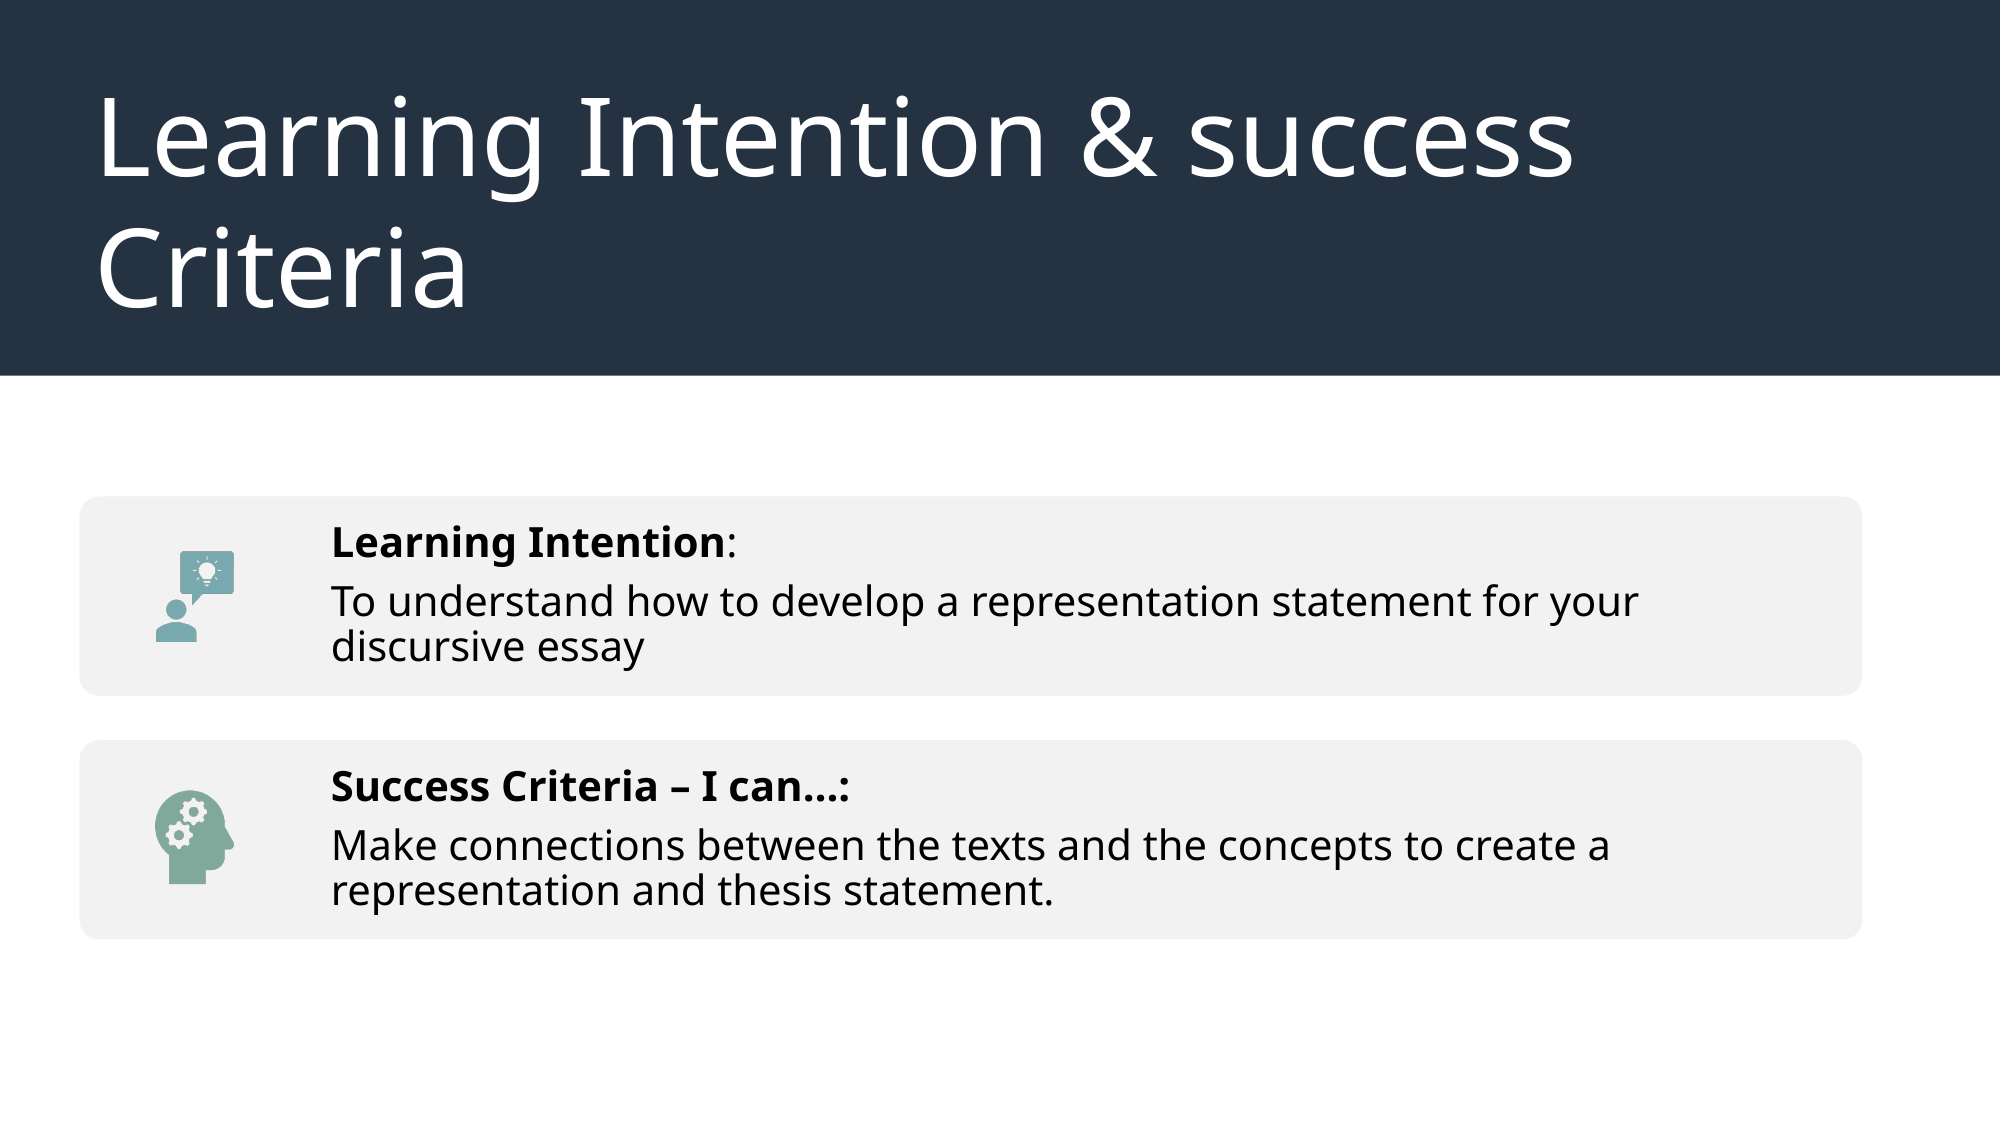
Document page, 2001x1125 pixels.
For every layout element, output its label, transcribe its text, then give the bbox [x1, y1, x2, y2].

title Learning Intention & success Criteria [79, 59, 1863, 337]
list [79, 422, 1863, 1014]
